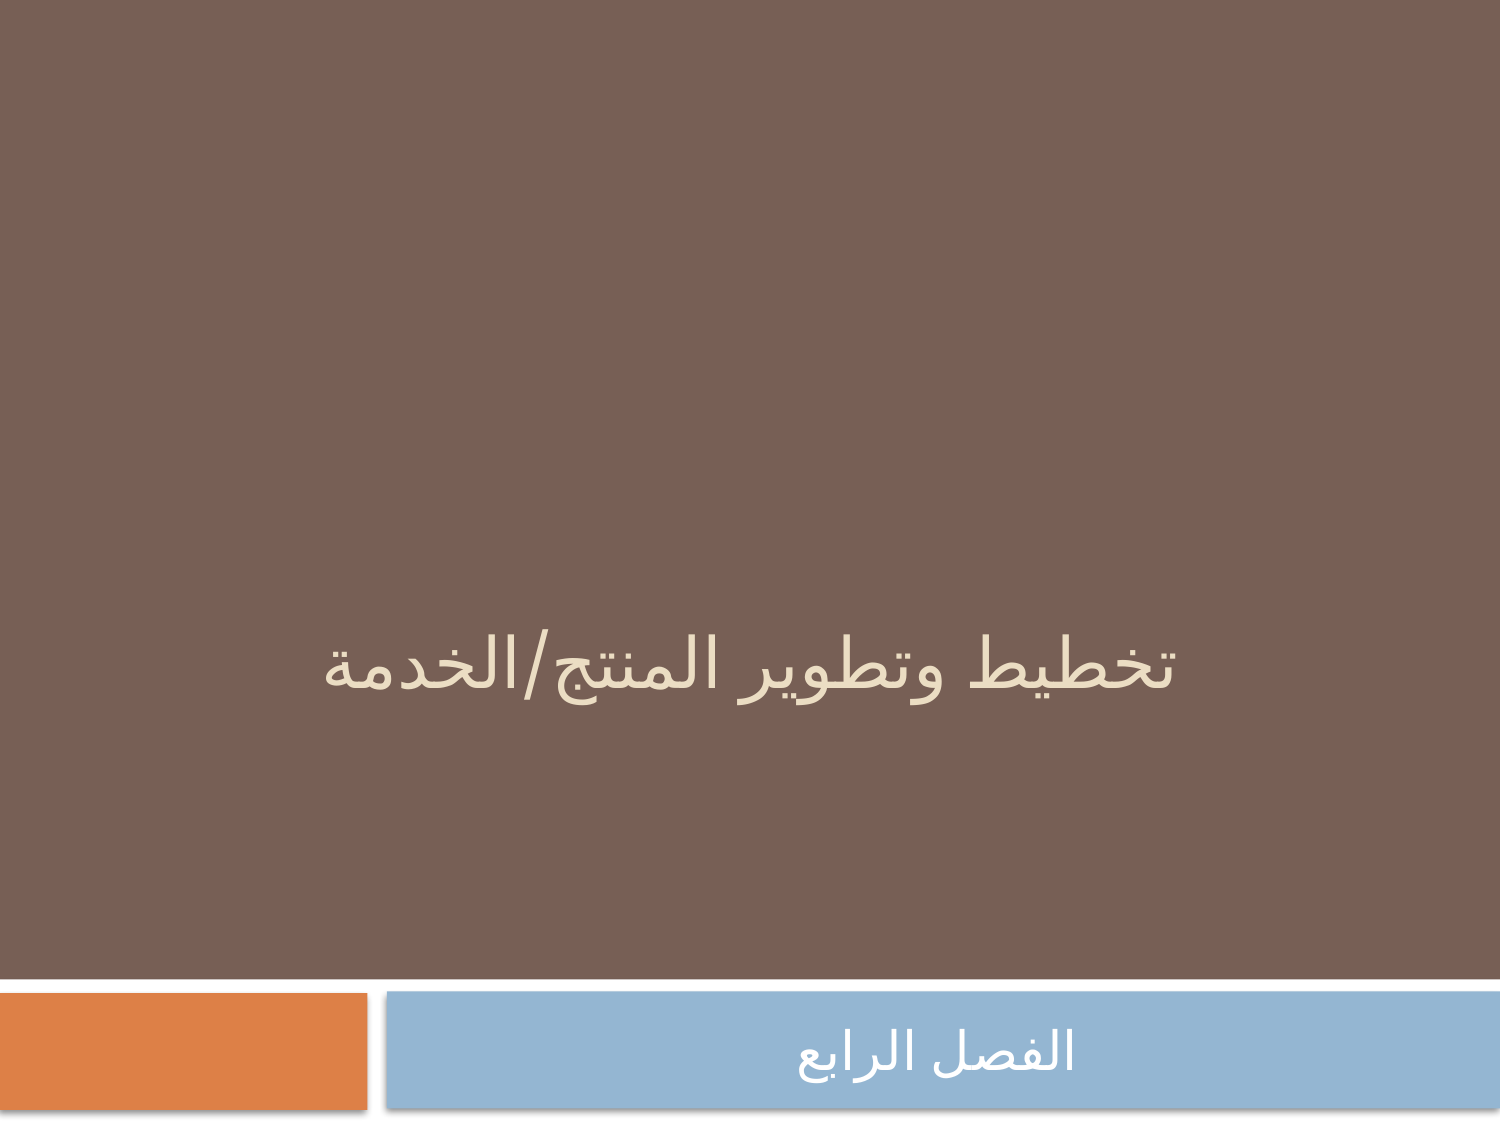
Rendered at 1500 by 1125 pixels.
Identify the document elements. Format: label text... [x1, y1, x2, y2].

title تخطيط وتطوير المنتج/الخدمة [304, 539, 1196, 711]
subtitle الفصل الرابع [387, 992, 1488, 1105]
